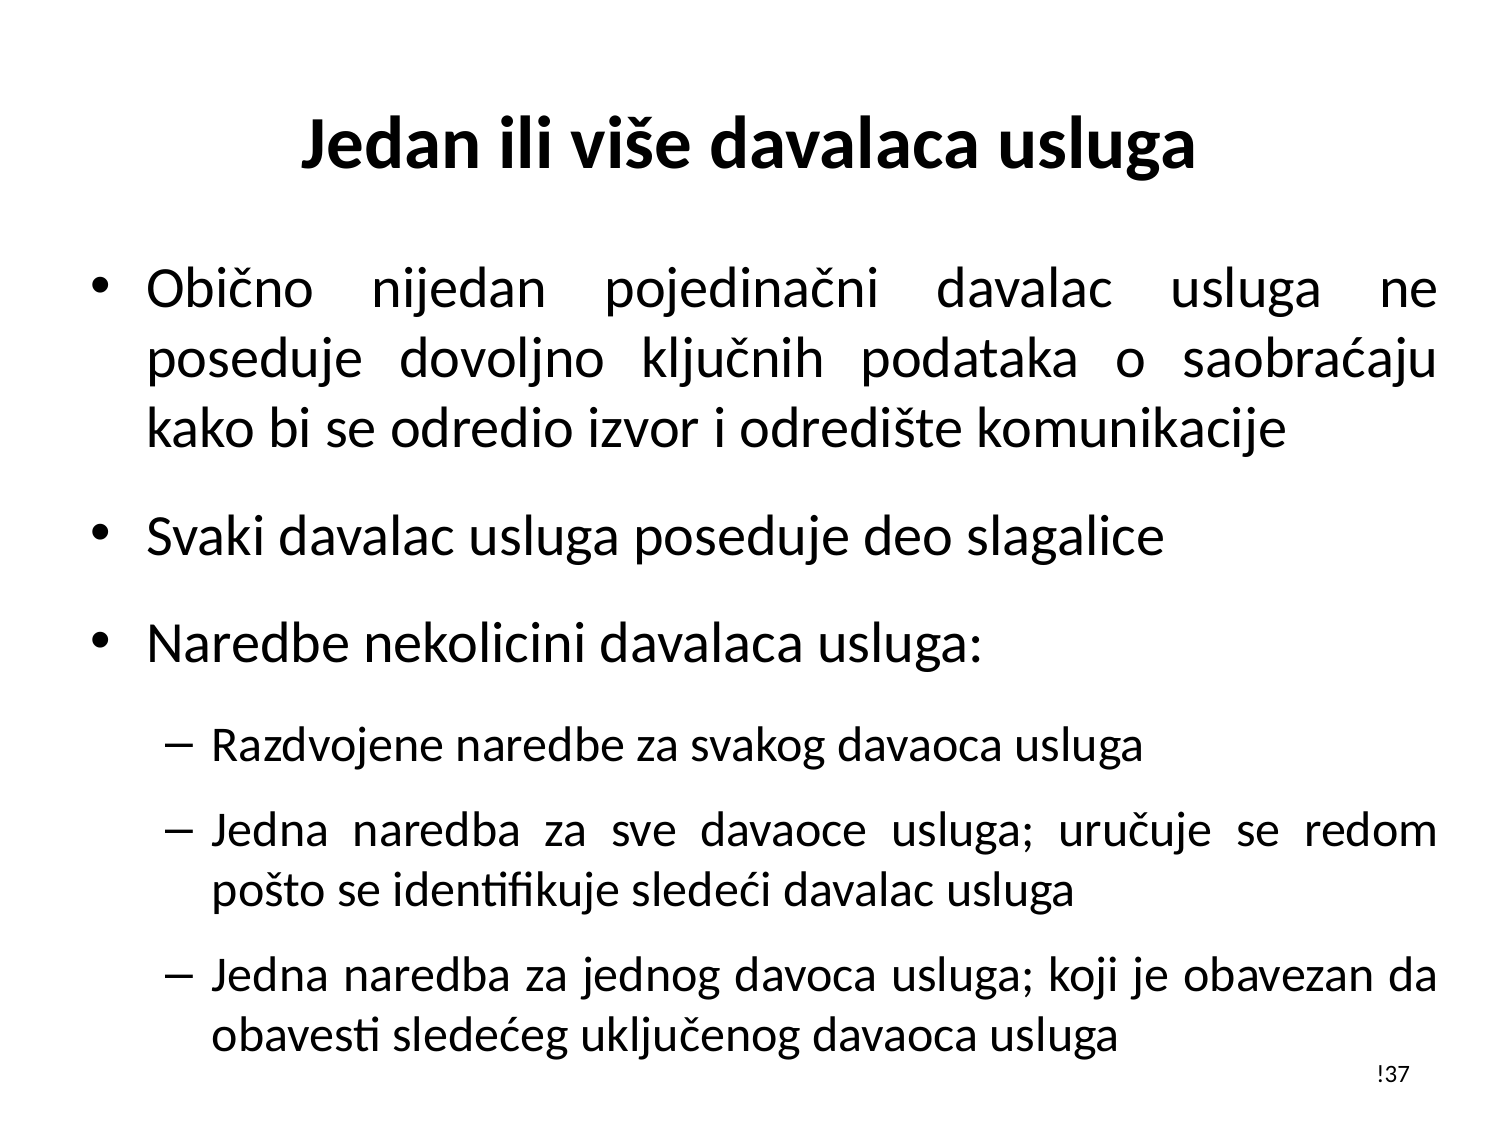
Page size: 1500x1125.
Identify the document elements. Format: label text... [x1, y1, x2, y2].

list Obično nijedan pojedinačni davalac usluga ne poseduje dovoljno ključnih podataka o saobraćaju kako bi se odredio izvor i odredište komunikacije Svaki davalac usluga poseduje deo slagalice Naredbe nekolicini davalaca usluga: Razdvojene naredbe za svakog davaoca usluga Jedna naredba za sve davaoce usluga; uručuje se redom pošto se identifikuje sledeći davalac usluga Jedna naredba za jednog davoca usluga; koji je obavezan da obavesti sledećeg uključenog davaoca usluga [74, 241, 1455, 985]
title Jedan ili više davalaca usluga [74, 44, 1426, 233]
slide_number !37 [1074, 1042, 1425, 1103]
